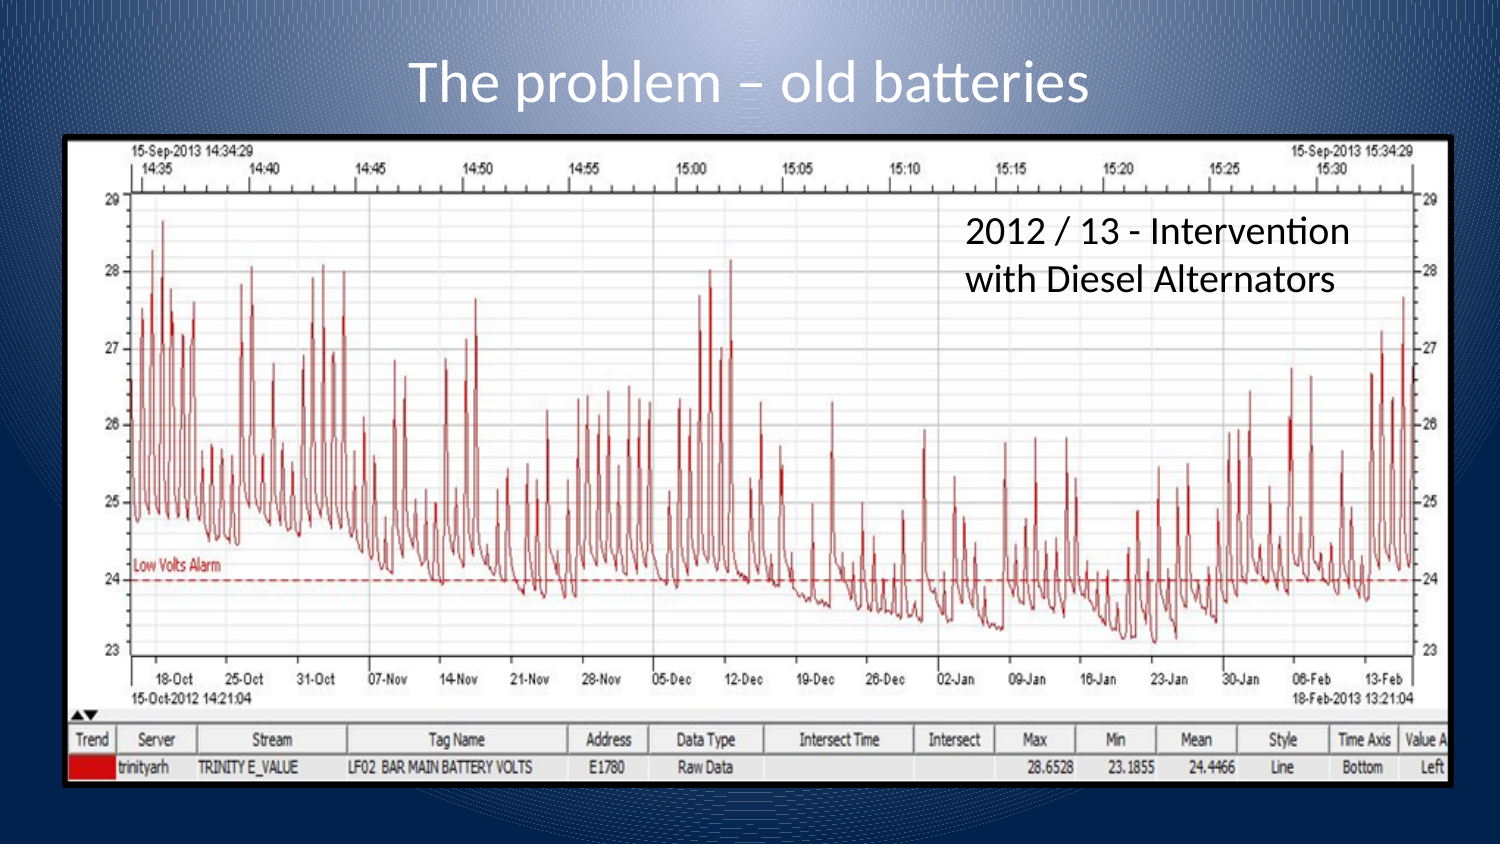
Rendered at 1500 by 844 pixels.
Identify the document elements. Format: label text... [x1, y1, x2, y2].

title The problem – old batteries [75, 33, 1425, 122]
picture [62, 134, 1455, 789]
